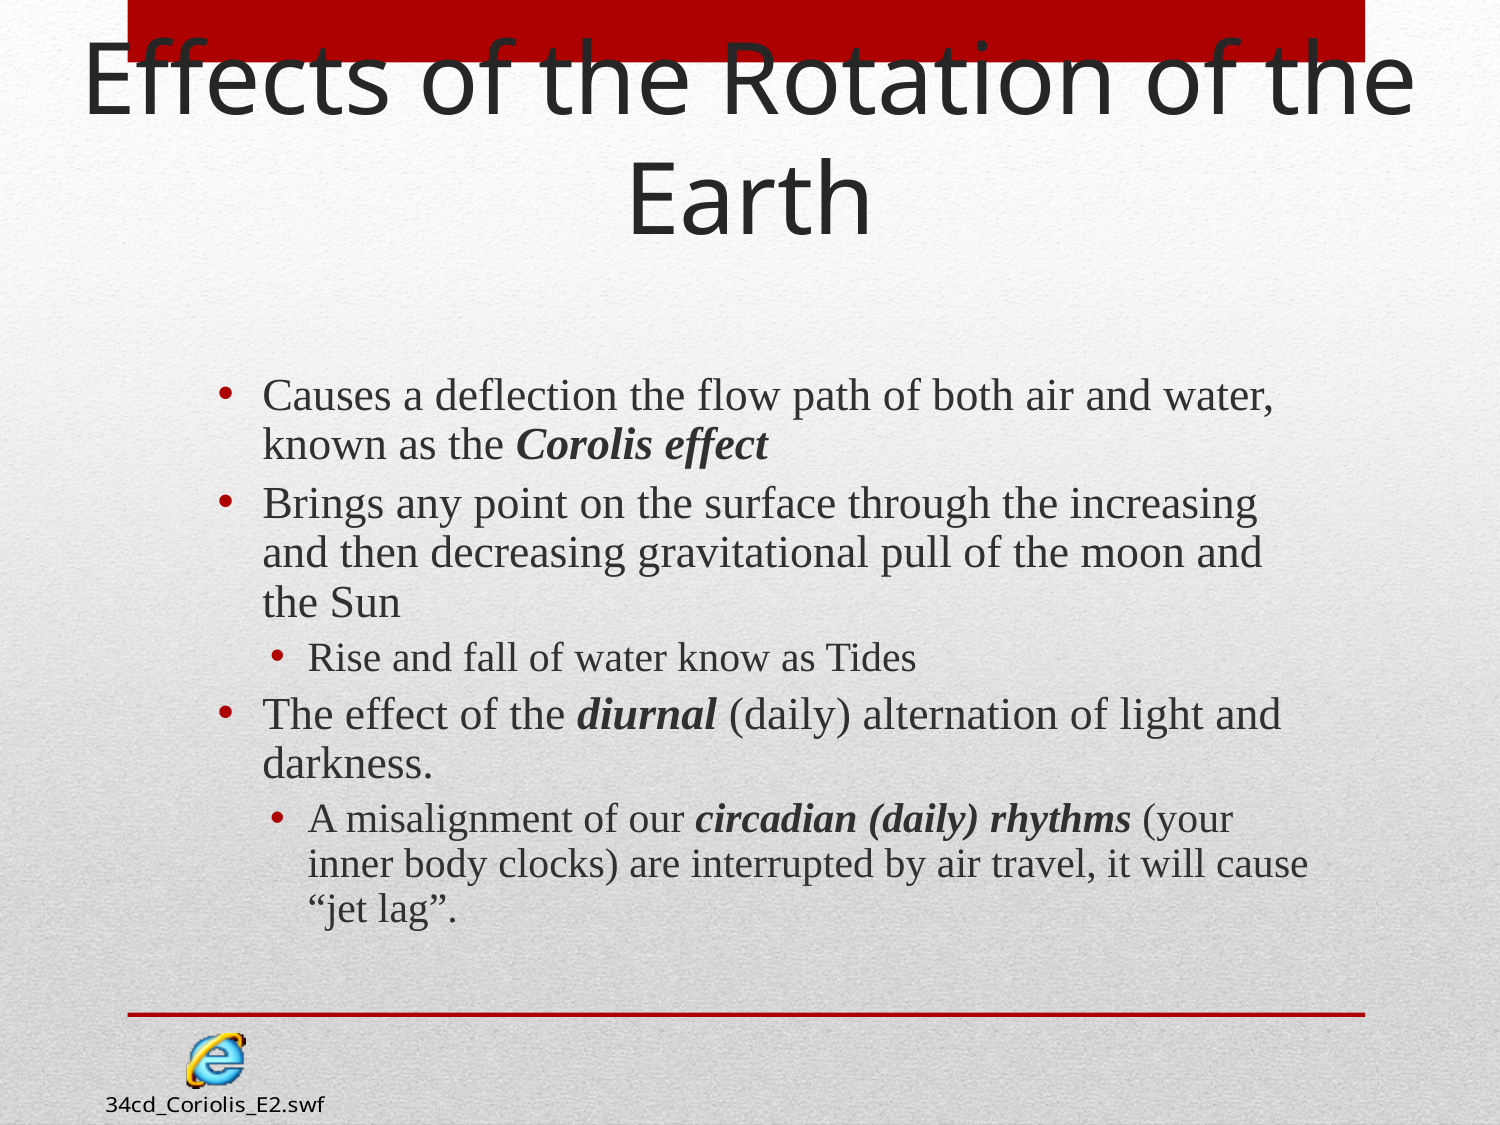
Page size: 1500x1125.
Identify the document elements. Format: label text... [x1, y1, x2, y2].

list Causes a deflection the flow path of both air and water, known as the Corolis effect Brings any point on the surface through the increasing and then decreasing gravitational pull of the moon and the Sun Rise and fall of water know as Tides The effect of the diurnal (daily) alternation of light and darkness. A misalignment of our circadian (daily) rhythms (your inner body clocks) are interrupted by air travel, it will cause “jet lag”. [150, 182, 1338, 1121]
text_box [86, 1033, 342, 1125]
title Effects of the Rotation of the Earth [24, 75, 1475, 263]
